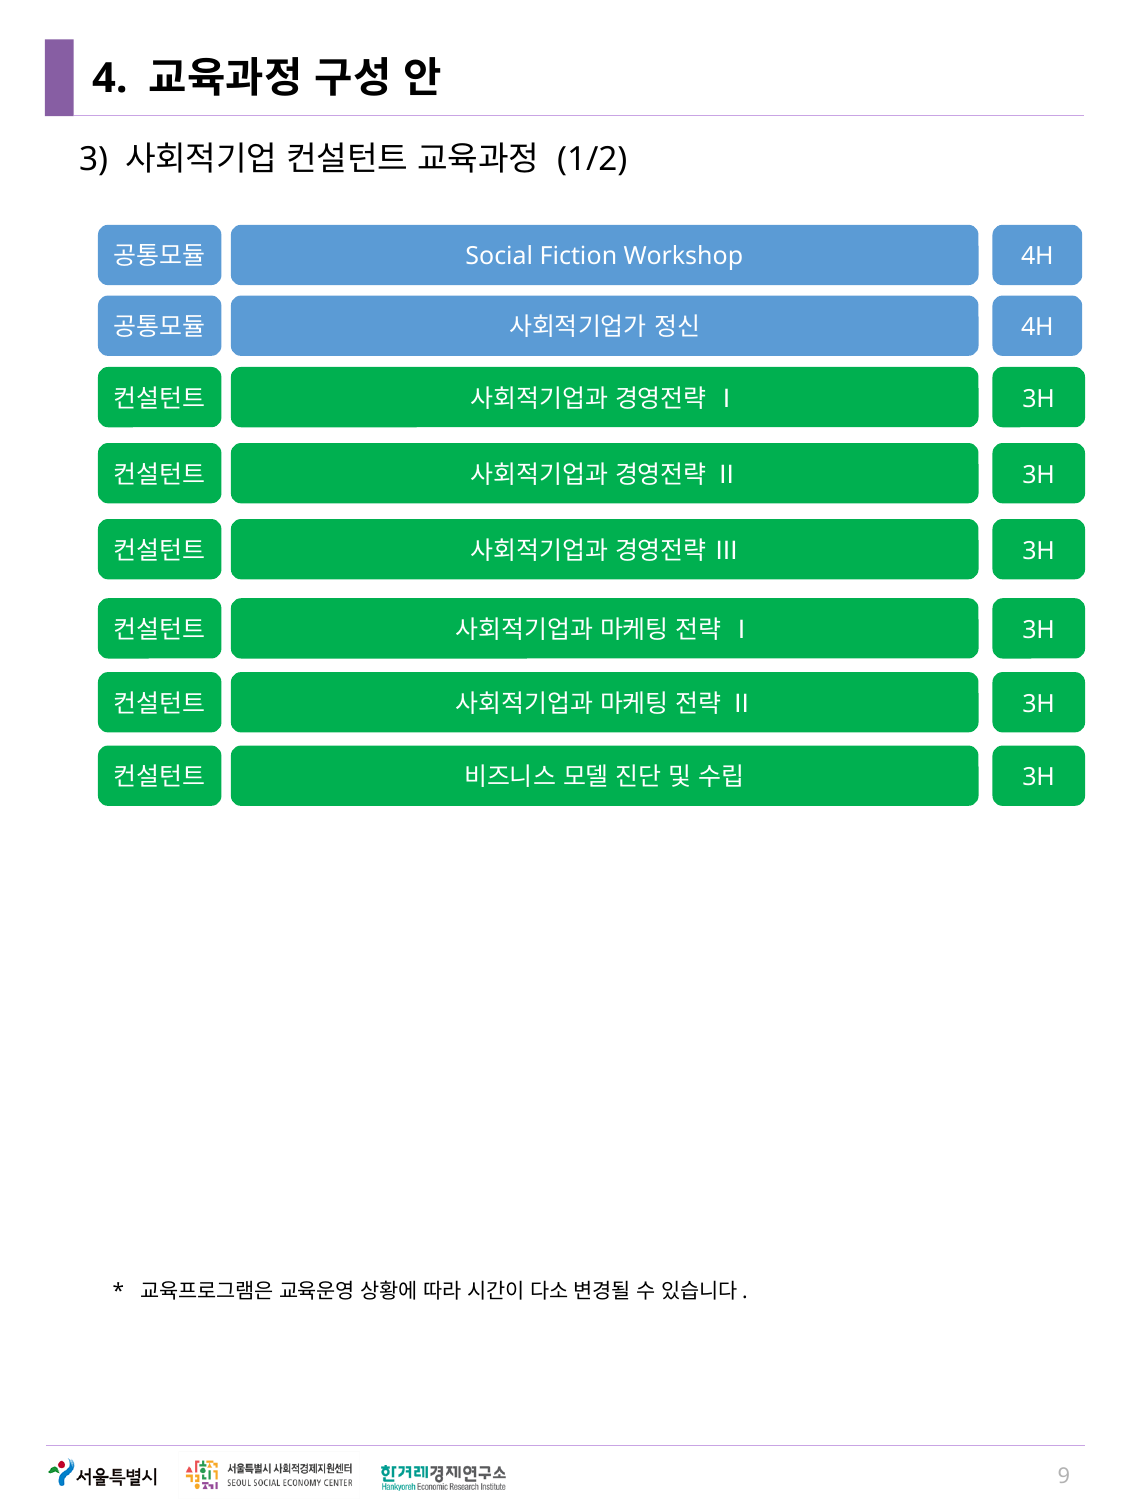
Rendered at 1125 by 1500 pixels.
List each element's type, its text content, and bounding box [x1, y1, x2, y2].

picture [381, 1465, 506, 1491]
picture [48, 1457, 157, 1486]
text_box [97, 295, 1083, 356]
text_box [97, 224, 1083, 286]
text_box 3) 사회적기업 컨설턴트 교육과정 (1/2) [64, 130, 643, 185]
picture [178, 1451, 360, 1499]
text_box * 교육프로그램은 교육운영 상황에 따라 시간이 다소 변경될 수 있습니다. [97, 1273, 1055, 1311]
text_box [97, 598, 1086, 659]
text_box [97, 519, 1086, 580]
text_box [97, 442, 1086, 504]
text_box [97, 366, 1086, 428]
slide_number 9 [832, 1436, 1086, 1500]
title 4. 교육과정 구성 안 [77, 49, 1034, 110]
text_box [97, 745, 1086, 806]
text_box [97, 672, 1086, 733]
